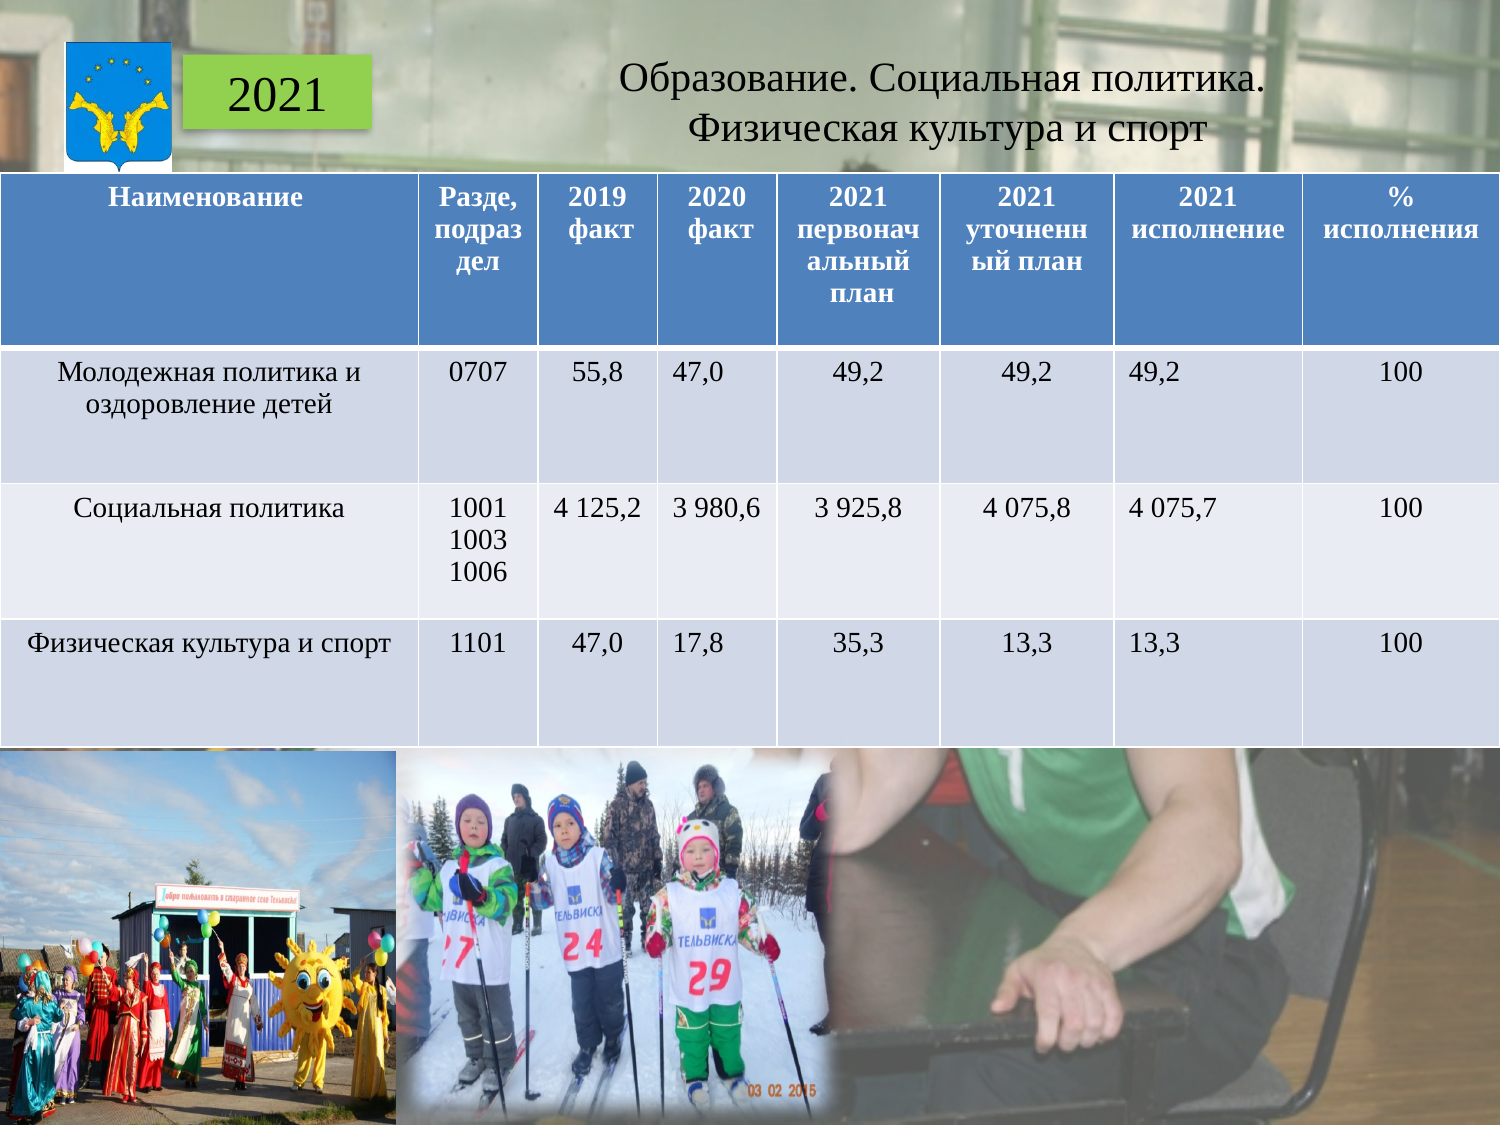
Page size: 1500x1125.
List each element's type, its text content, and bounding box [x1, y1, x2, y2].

table_cell 4 075,7 [1115, 484, 1302, 618]
table_cell Молодежная политика и оздоровление детей [1, 351, 418, 483]
table_cell 55,8 [539, 351, 657, 483]
table_cell 49,2 [778, 351, 939, 483]
table_cell 47,0 [658, 351, 776, 483]
table_header 2021 первоначальный план [778, 174, 939, 345]
table_header 2021 исполнение [1115, 174, 1302, 345]
text_box Образование. Социальная политика. Физическая культура и спорт [395, 42, 1500, 158]
table_cell 4 075,8 [941, 484, 1113, 618]
table_cell 35,3 [778, 620, 939, 746]
table_cell 100 [1303, 484, 1499, 618]
text_box 2021 [182, 54, 372, 130]
table_cell 1101 [419, 620, 537, 738]
table_cell 0707 [419, 351, 537, 483]
table_header Разде, подраздел [419, 174, 537, 345]
table_header Наименование [1, 174, 418, 345]
table_cell 3 980,6 [658, 484, 776, 618]
table_cell 3 925,8 [778, 484, 939, 618]
table_cell 47,0 [539, 620, 657, 738]
table_header 2019 факт [539, 174, 657, 345]
table_cell Социальная политика [1, 484, 418, 618]
picture [64, 42, 172, 173]
table_header % исполнения [1303, 174, 1499, 345]
table_cell 1001 1003 1006 [419, 484, 537, 618]
table_cell 13,3 [941, 620, 1113, 746]
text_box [0, 0, 1500, 172]
table_cell 17,8 [658, 620, 776, 738]
table_header 2021 уточненный план [941, 174, 1113, 345]
table_cell 13,3 [1115, 620, 1302, 746]
table_cell 4 125,2 [539, 484, 657, 618]
picture [0, 739, 845, 1125]
table_cell 100 [1303, 351, 1499, 483]
table_header 2020 факт [658, 174, 776, 345]
table_cell Физическая культура и спорт [1, 620, 418, 746]
table_cell 100 [1303, 620, 1499, 746]
table_cell 49,2 [941, 351, 1113, 483]
table_cell 49,2 [1115, 351, 1302, 483]
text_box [850, 748, 1500, 1125]
